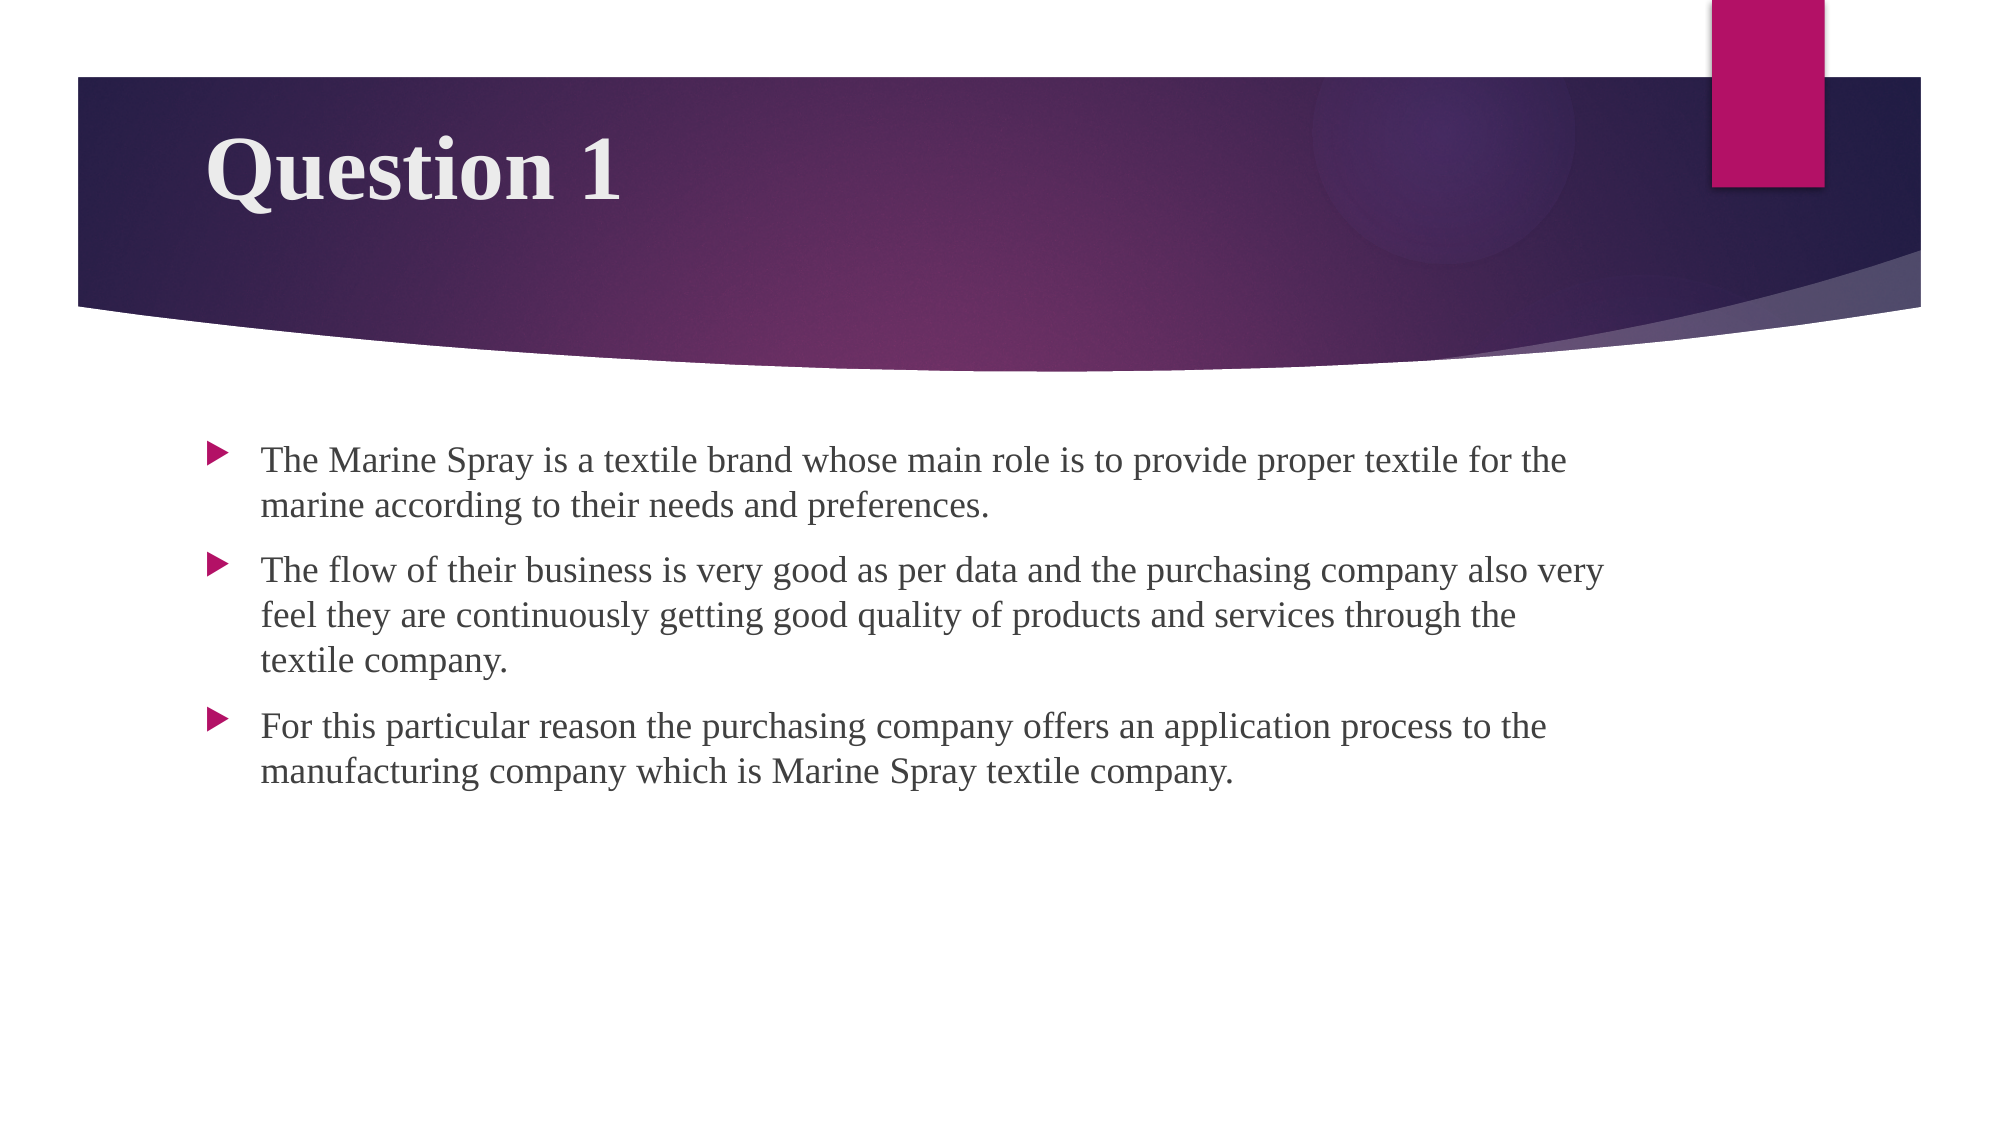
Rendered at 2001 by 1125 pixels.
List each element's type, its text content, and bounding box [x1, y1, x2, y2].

title Question 1 [189, 159, 1627, 276]
list The Marine Spray is a textile brand whose main role is to provide proper textile for the marine according to their needs and preferences. The flow of their business is very good as per data and the purchasing company also very feel they are continuously getting good quality of products and services through the textile company. For this particular reason the purchasing company offers an application process to the manufacturing company which is Marine Spray textile company. [189, 427, 1638, 988]
